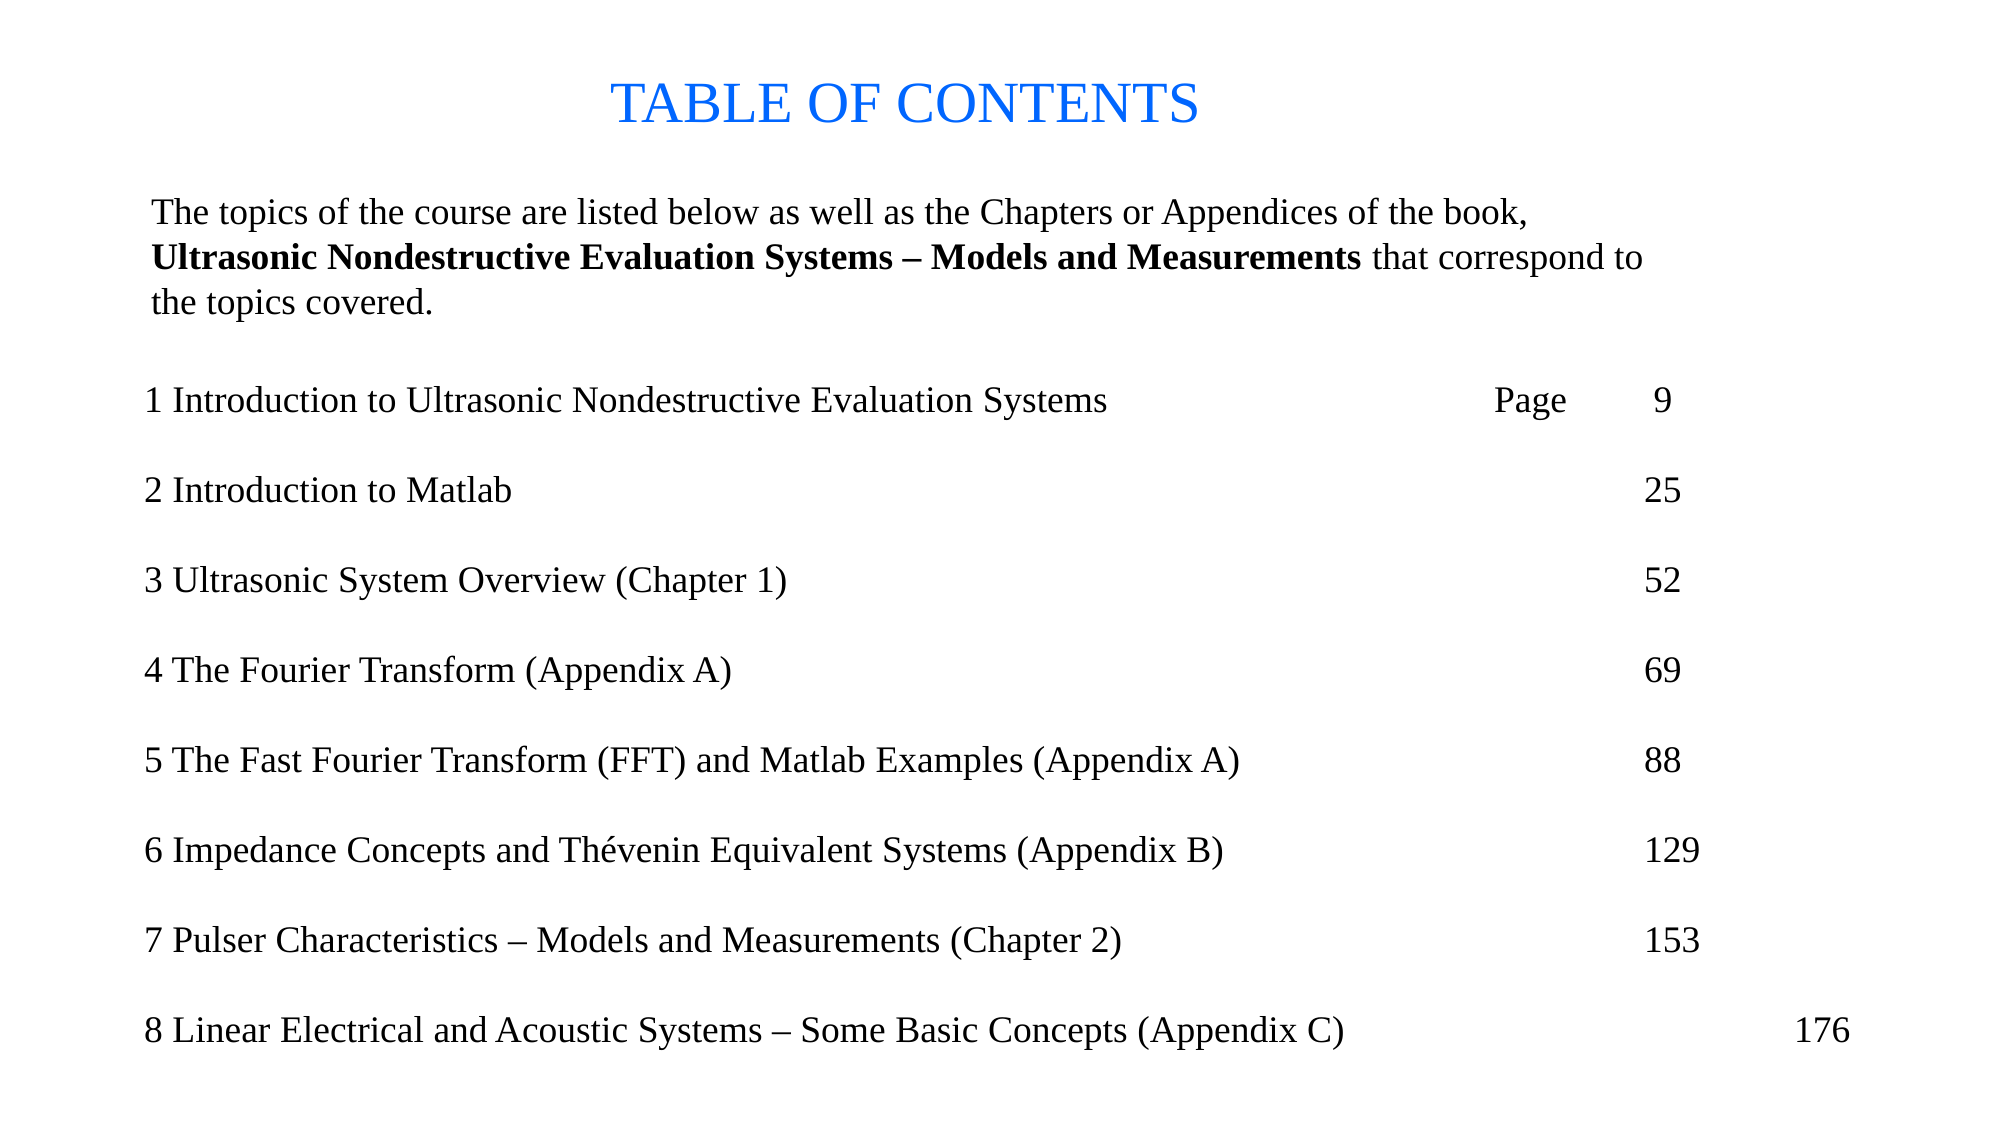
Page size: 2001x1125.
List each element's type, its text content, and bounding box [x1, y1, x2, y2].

text_box The topics of the course are listed below as well as the Chapters or Appendices of the book, Ultrasonic Nondestructive Evaluation Systems – Models and Measurements that correspond to the topics covered. [136, 179, 1659, 330]
text_box TABLE OF CONTENTS [595, 57, 1216, 142]
text_box 1 Introduction to Ultrasonic Nondestructive Evaluation Systems Page 9 2 Introduction to Matlab 25 3 Ultrasonic System Overview (Chapter 1) 52 4 The Fourier Transform (Appendix A) 69 5 The Fast Fourier Transform (FFT) and Matlab Examples (Appendix A) 88 6 Impedance Concepts and Thévenin Equivalent Systems (Appendix B) 129 7 Pulser Characteristics – Models and Measurements (Chapter 2) 153 8 Linear Electrical and Acoustic Systems – Some Basic Concepts (Appendix C) 176 [129, 367, 1891, 1058]
